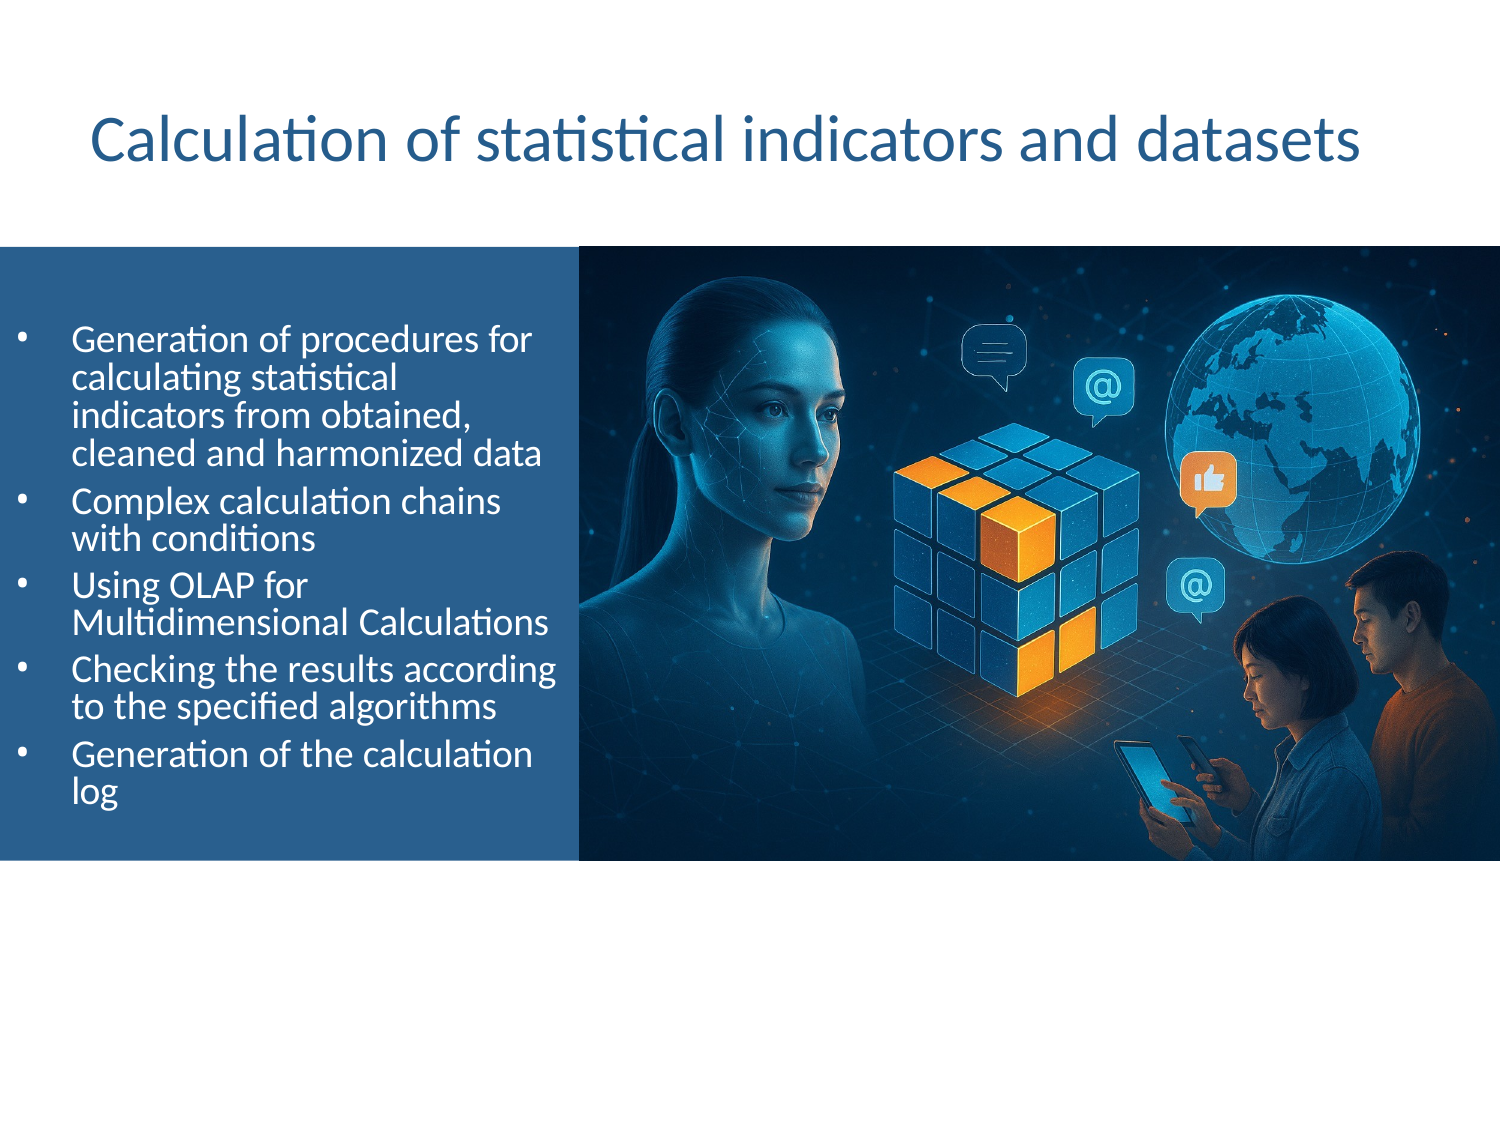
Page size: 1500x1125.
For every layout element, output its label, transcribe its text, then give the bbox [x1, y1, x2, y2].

picture [578, 246, 1500, 862]
text_box Generation of procedures for calculating statistical indicators from obtained, cleaned and harmonized data Complex calculation chains with conditions Using OLAP for Multidimensional Calculations Checking the results according to the specified algorithms Generation of the calculation log [14, 310, 562, 812]
text_box [0, 246, 577, 861]
picture [691, 484, 696, 492]
title Calculation of statistical indicators and datasets [87, 52, 1374, 246]
